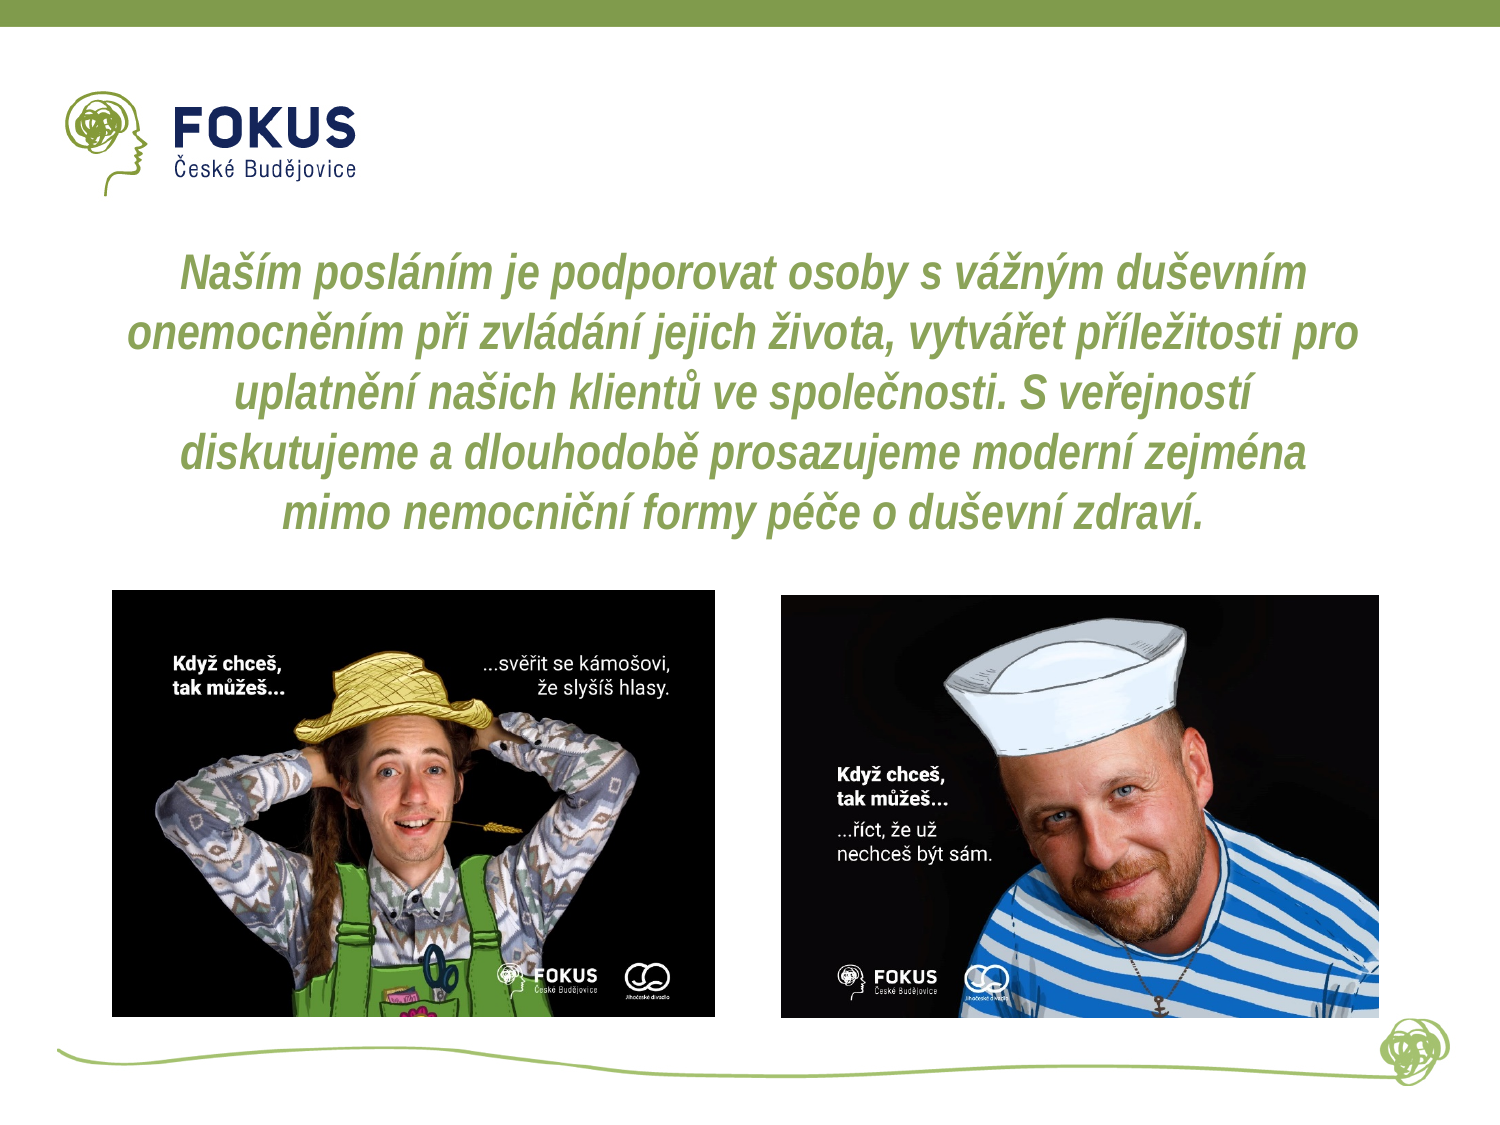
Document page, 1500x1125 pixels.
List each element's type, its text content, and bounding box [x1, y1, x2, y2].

text_box Naším posláním je podporovat osoby s vážným duševním onemocněním při zvládání jejich života, vytvářet příležitosti pro uplatnění našich klientů ve společnosti. S veřejností diskutujeme a dlouhodobě prosazujeme moderní zejména mimo nemocniční formy péče o duševní zdraví. [112, 231, 1376, 607]
picture [0, 0, 1500, 1125]
